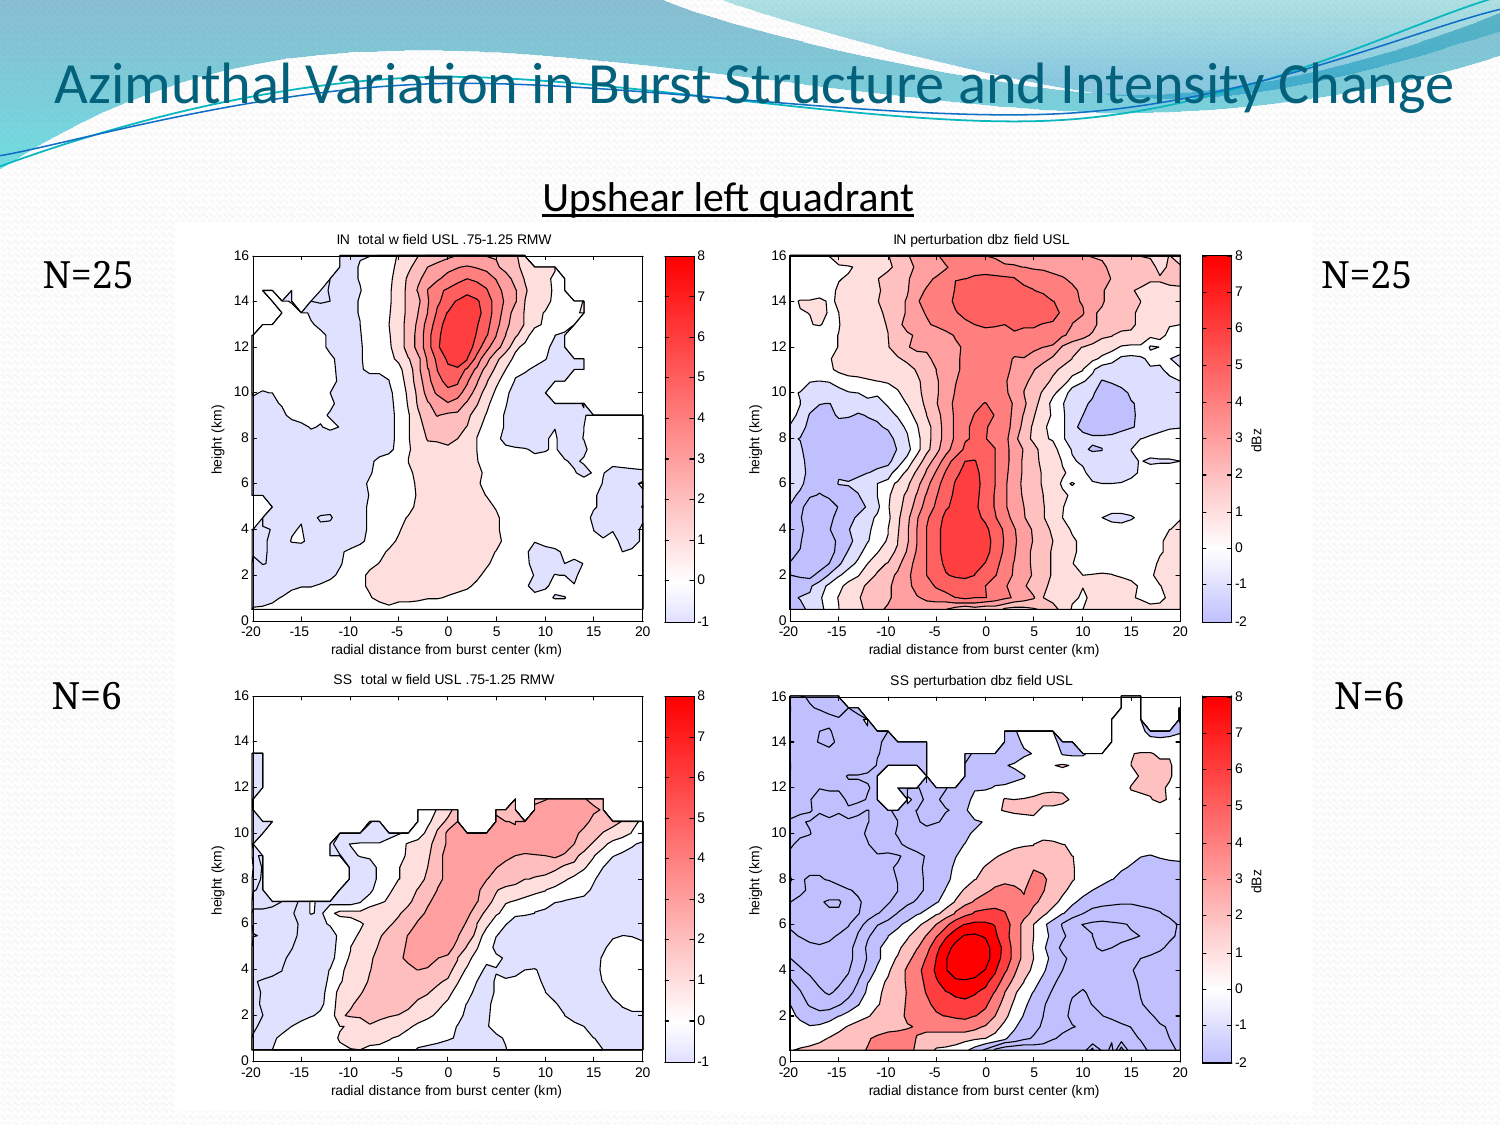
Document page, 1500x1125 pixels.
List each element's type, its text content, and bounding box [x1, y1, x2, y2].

text_box N=25 [1319, 243, 1444, 304]
text_box Upshear left quadrant [527, 162, 930, 221]
text_box Azimuthal Variation in Burst Structure and Intensity Change [0, 37, 1500, 225]
text_box N=6 [36, 664, 167, 724]
picture [174, 221, 1313, 671]
picture [712, 679, 1313, 1112]
text_box N=6 [1319, 664, 1475, 724]
picture [174, 680, 707, 1111]
text_box N=25 [27, 243, 167, 304]
